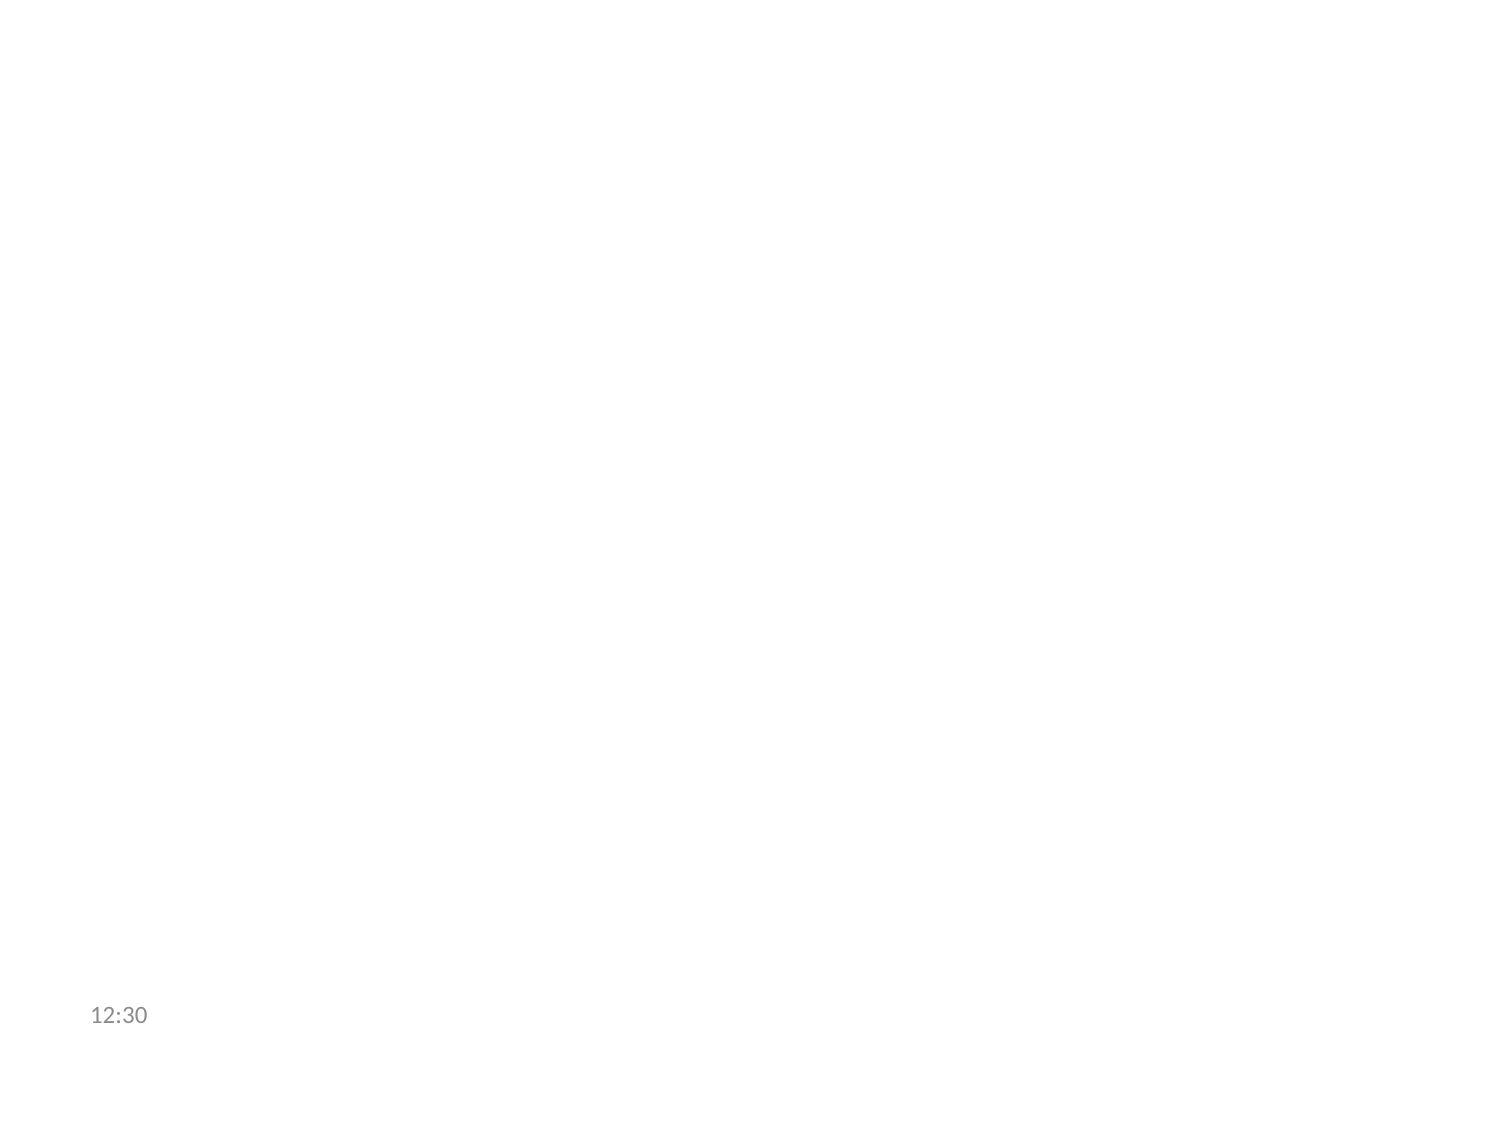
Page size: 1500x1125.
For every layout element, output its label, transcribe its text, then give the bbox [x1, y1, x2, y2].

text_box 15:35 [75, 983, 425, 1044]
